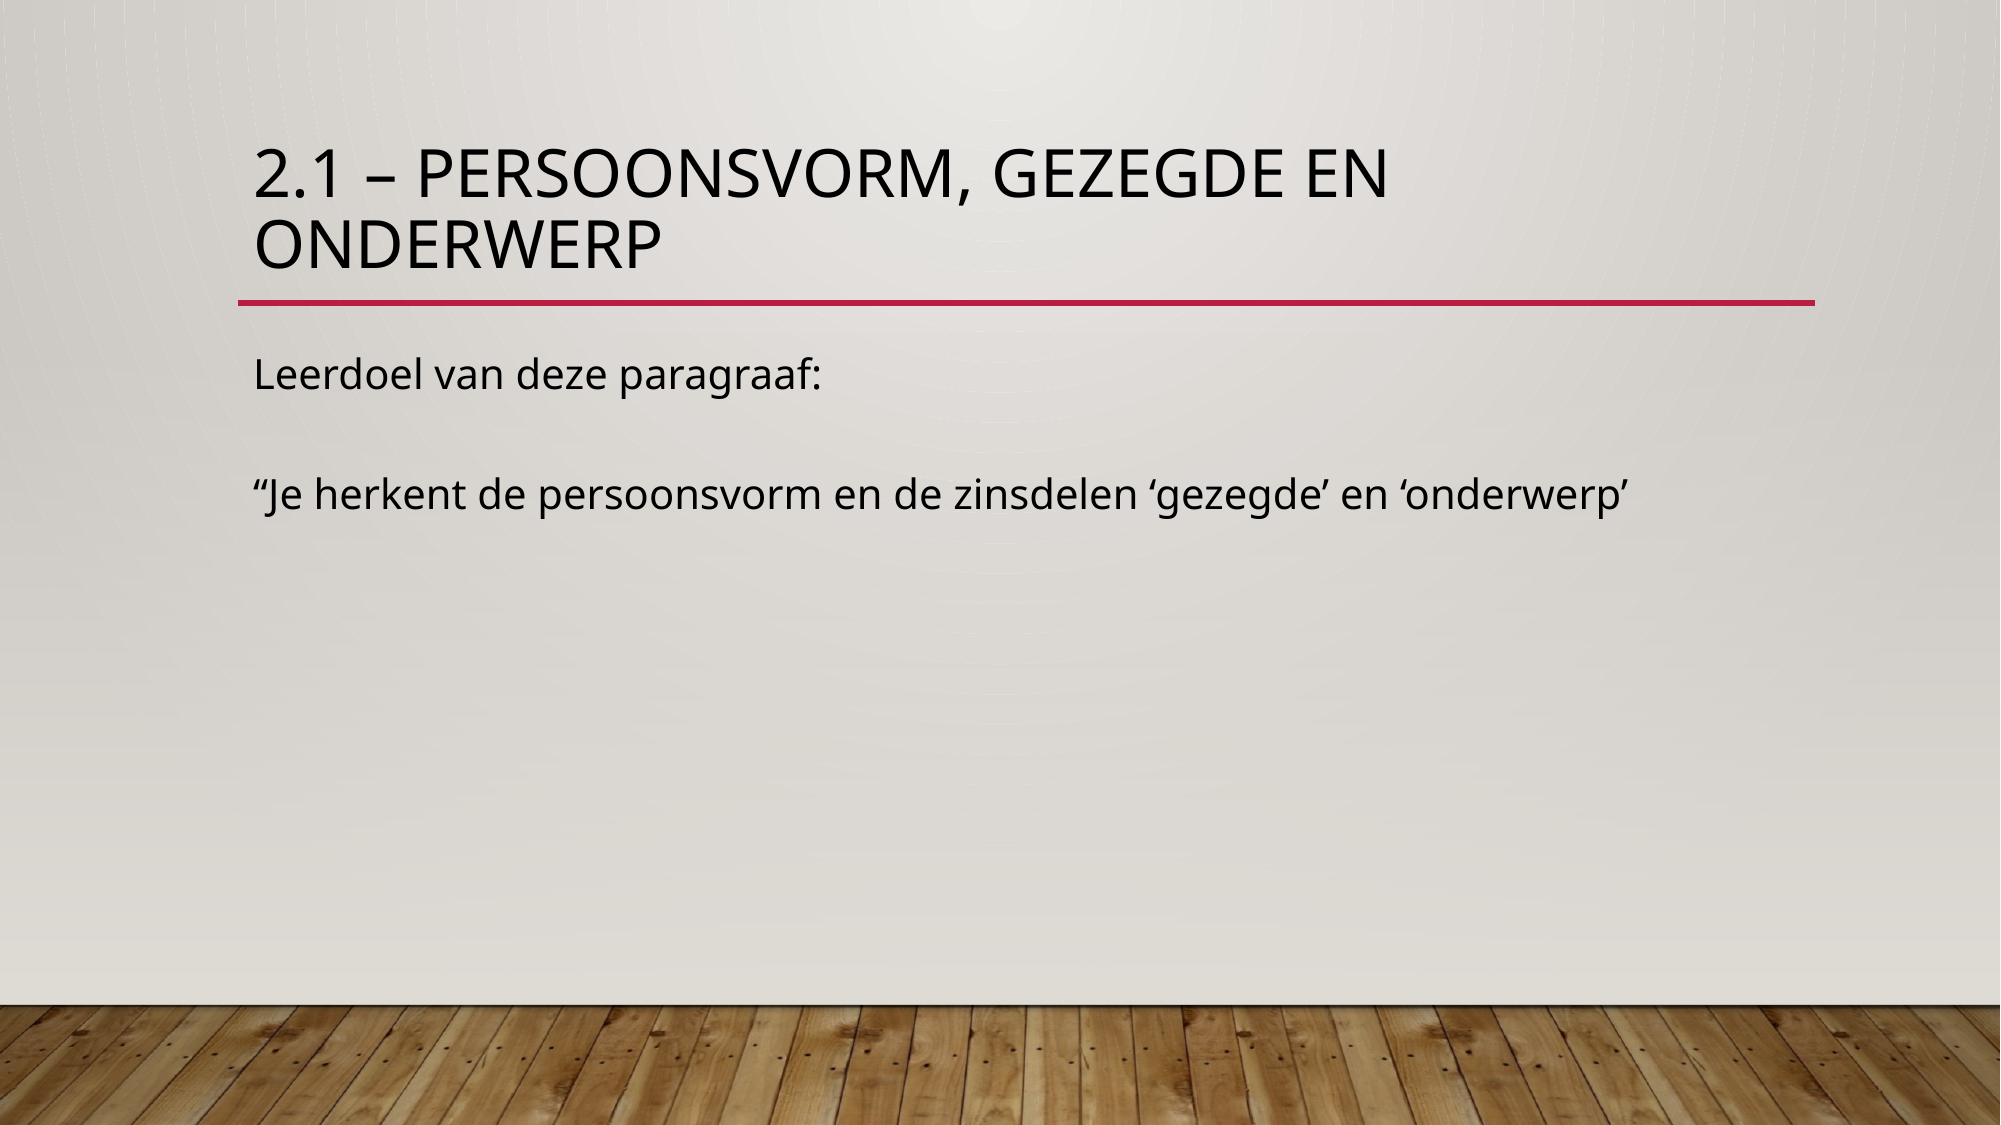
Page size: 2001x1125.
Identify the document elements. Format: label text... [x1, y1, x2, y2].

list Leerdoel van deze paragraaf: “Je herkent de persoonsvorm en de zinsdelen ‘gezegde’ en ‘onderwerp’ [238, 330, 1814, 897]
picture [0, 1005, 2000, 1125]
title 2.1 – persoonsvorm, gezegde en onderwerp [238, 131, 1814, 305]
